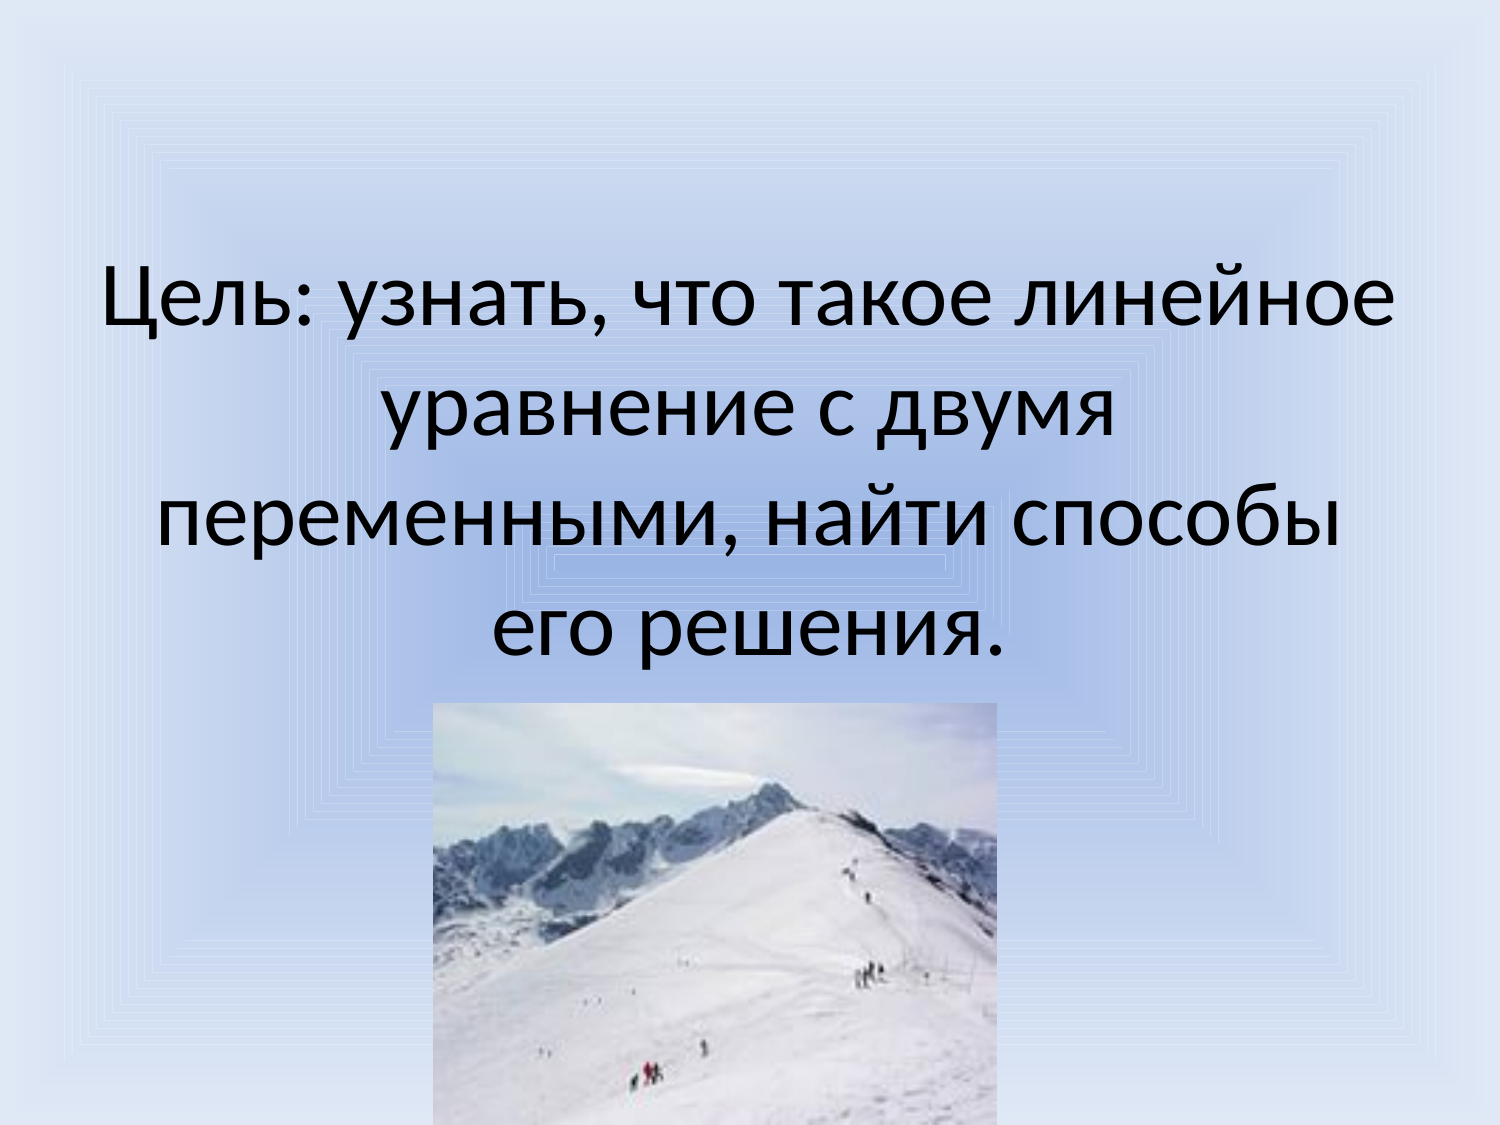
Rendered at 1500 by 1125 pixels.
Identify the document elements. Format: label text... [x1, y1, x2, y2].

title Цель: узнать, что такое линейное уравнение с двумя переменными, найти способы его решения. [75, 45, 1425, 973]
picture [433, 702, 997, 1125]
